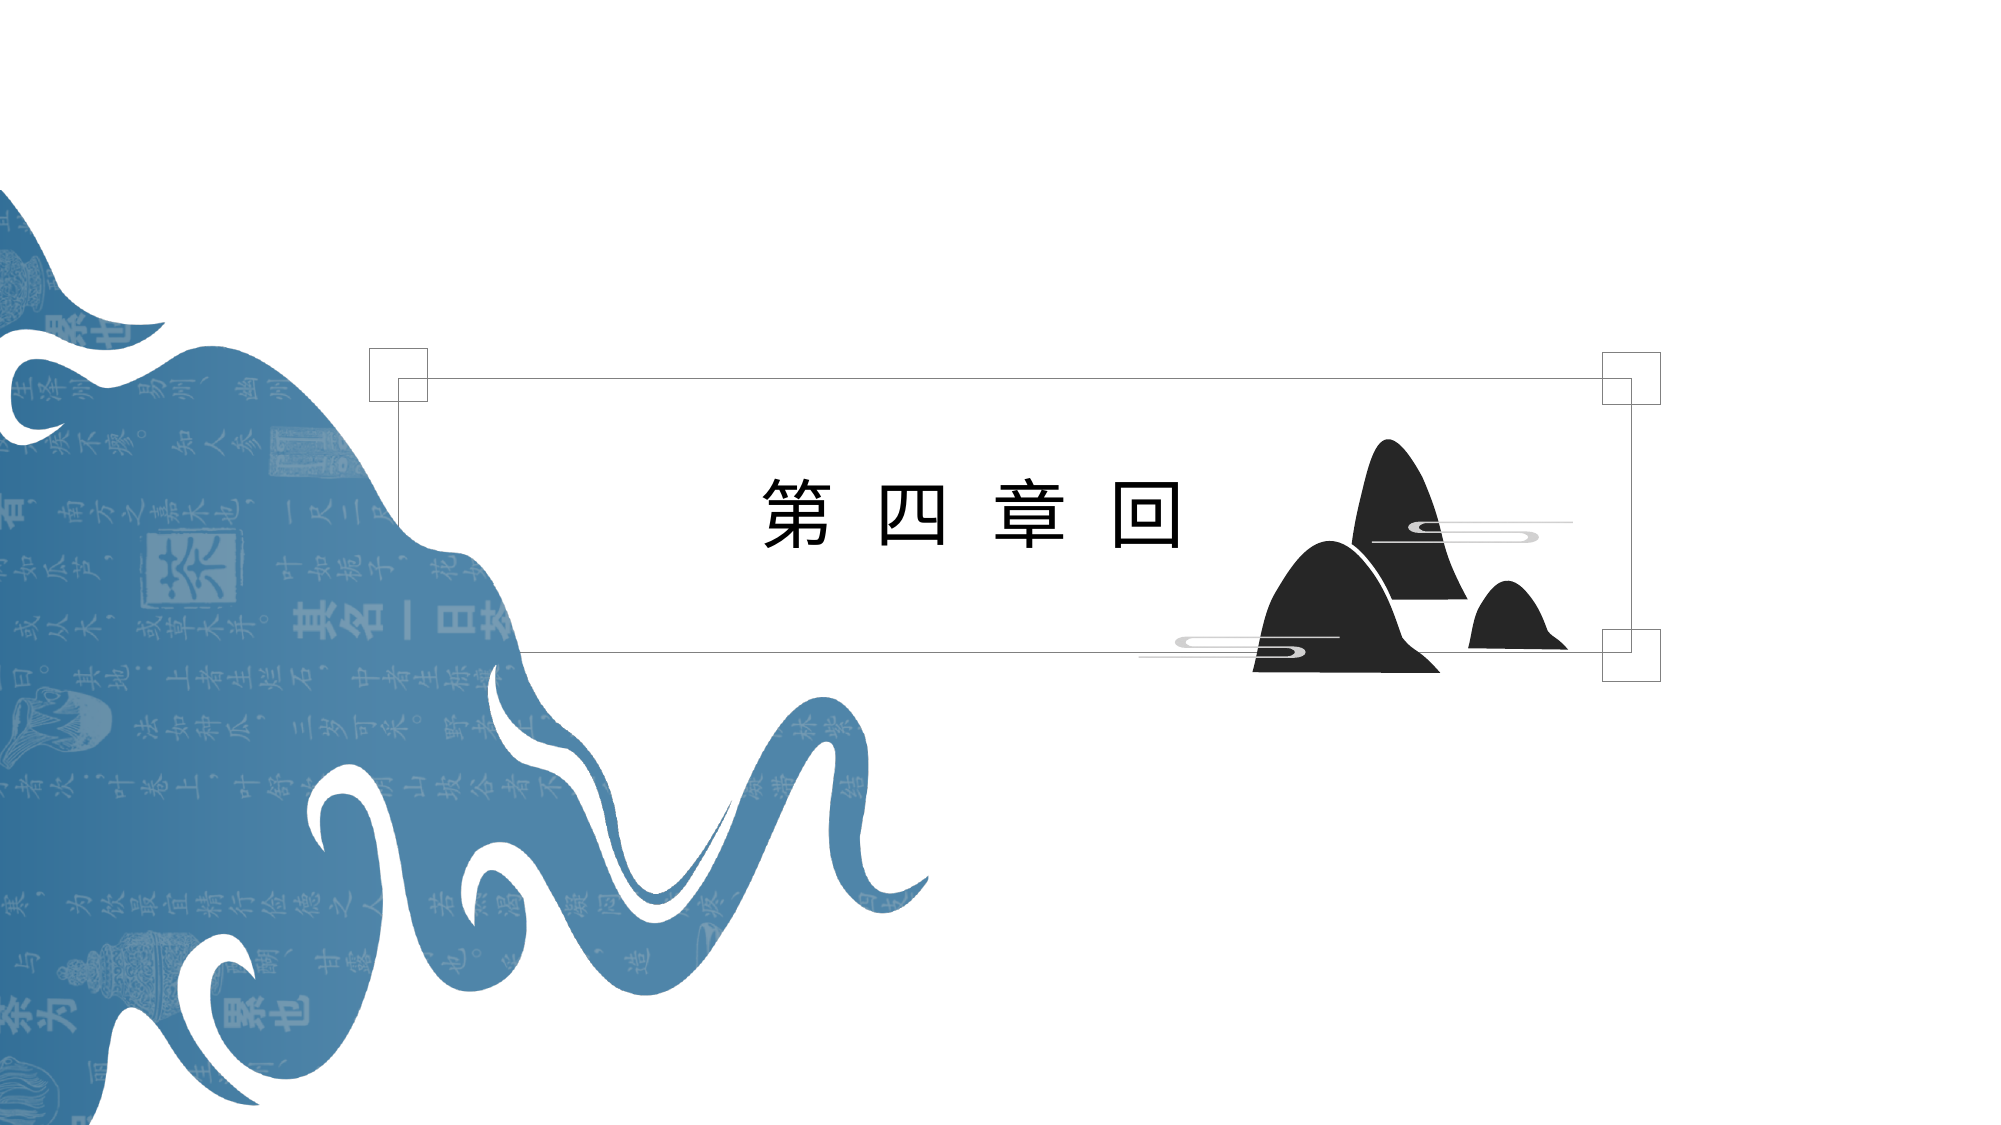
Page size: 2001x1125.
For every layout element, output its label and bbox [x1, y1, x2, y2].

text_box [848, 0, 1182, 1125]
picture [0, 190, 930, 1125]
text_box [1138, 460, 1574, 715]
